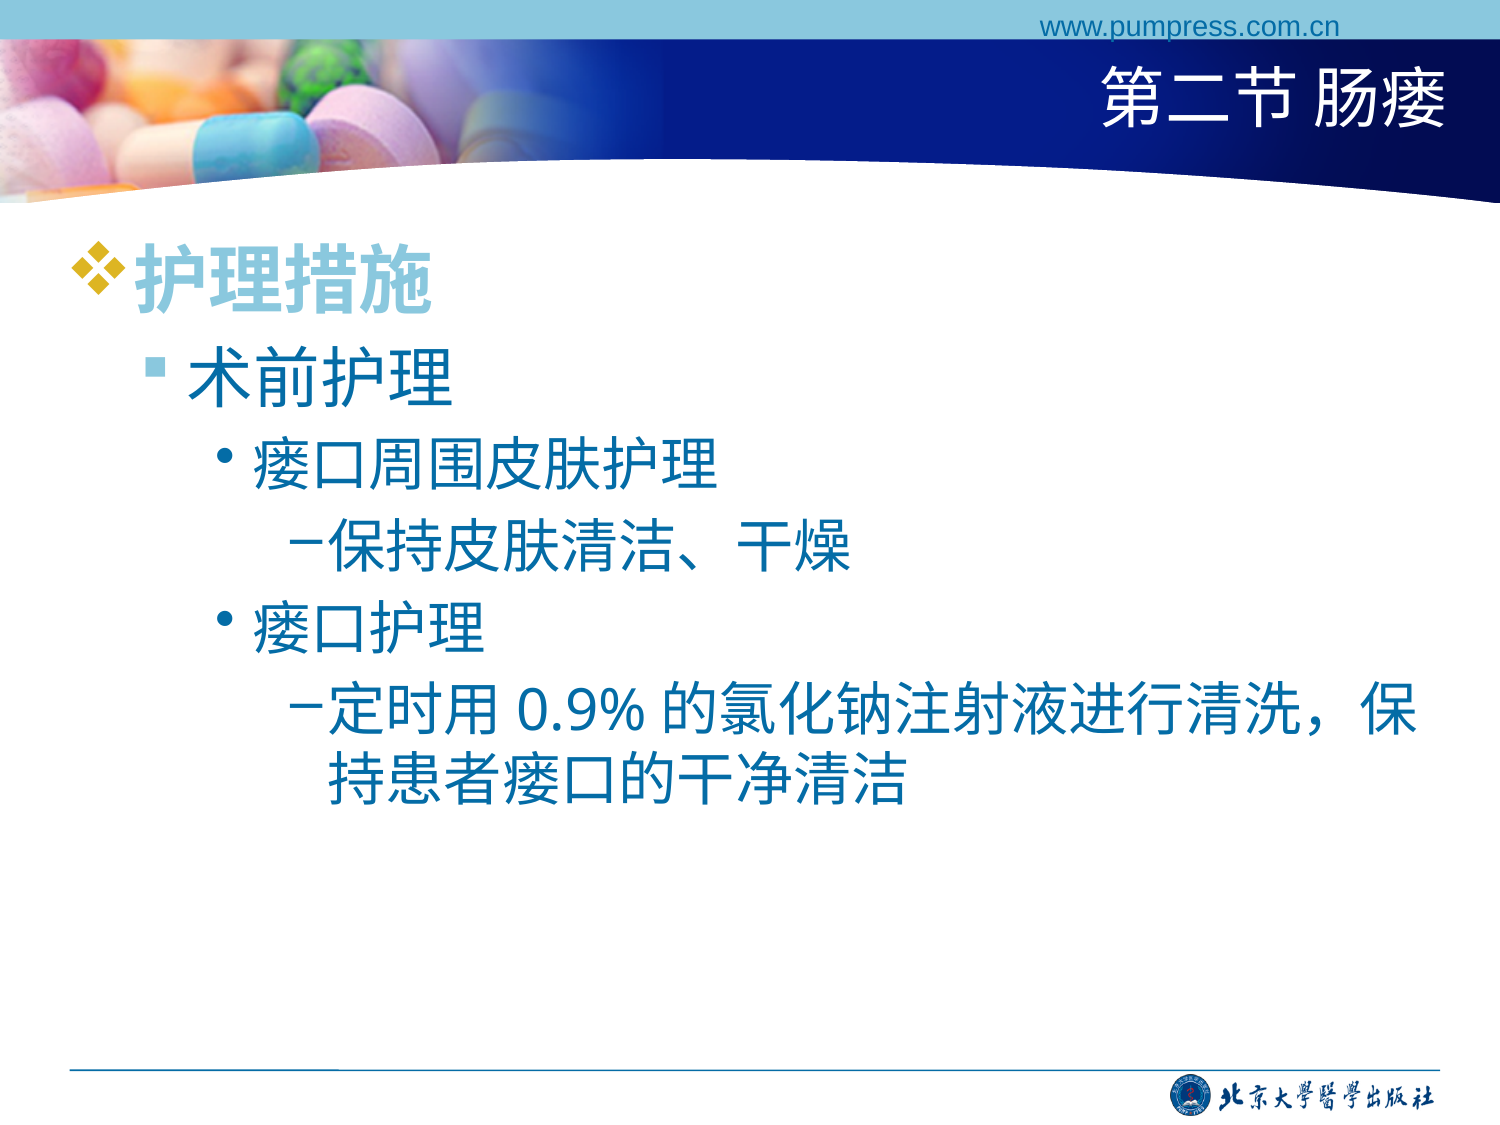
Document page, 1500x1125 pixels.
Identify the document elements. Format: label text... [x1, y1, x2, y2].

picture [1170, 1074, 1436, 1118]
slide_number www.pumpress.com.cn [1025, 0, 1463, 38]
title 第二节 肠瘘 [137, 49, 1463, 143]
picture [0, 40, 1500, 203]
list 护理措施 术前护理 瘘口周围皮肤护理 保持皮肤清洁、干燥 瘘口护理 定时用0.9%的氯化钠注射液进行清洗，保持患者瘘口的干净清洁 [49, 224, 1463, 1026]
